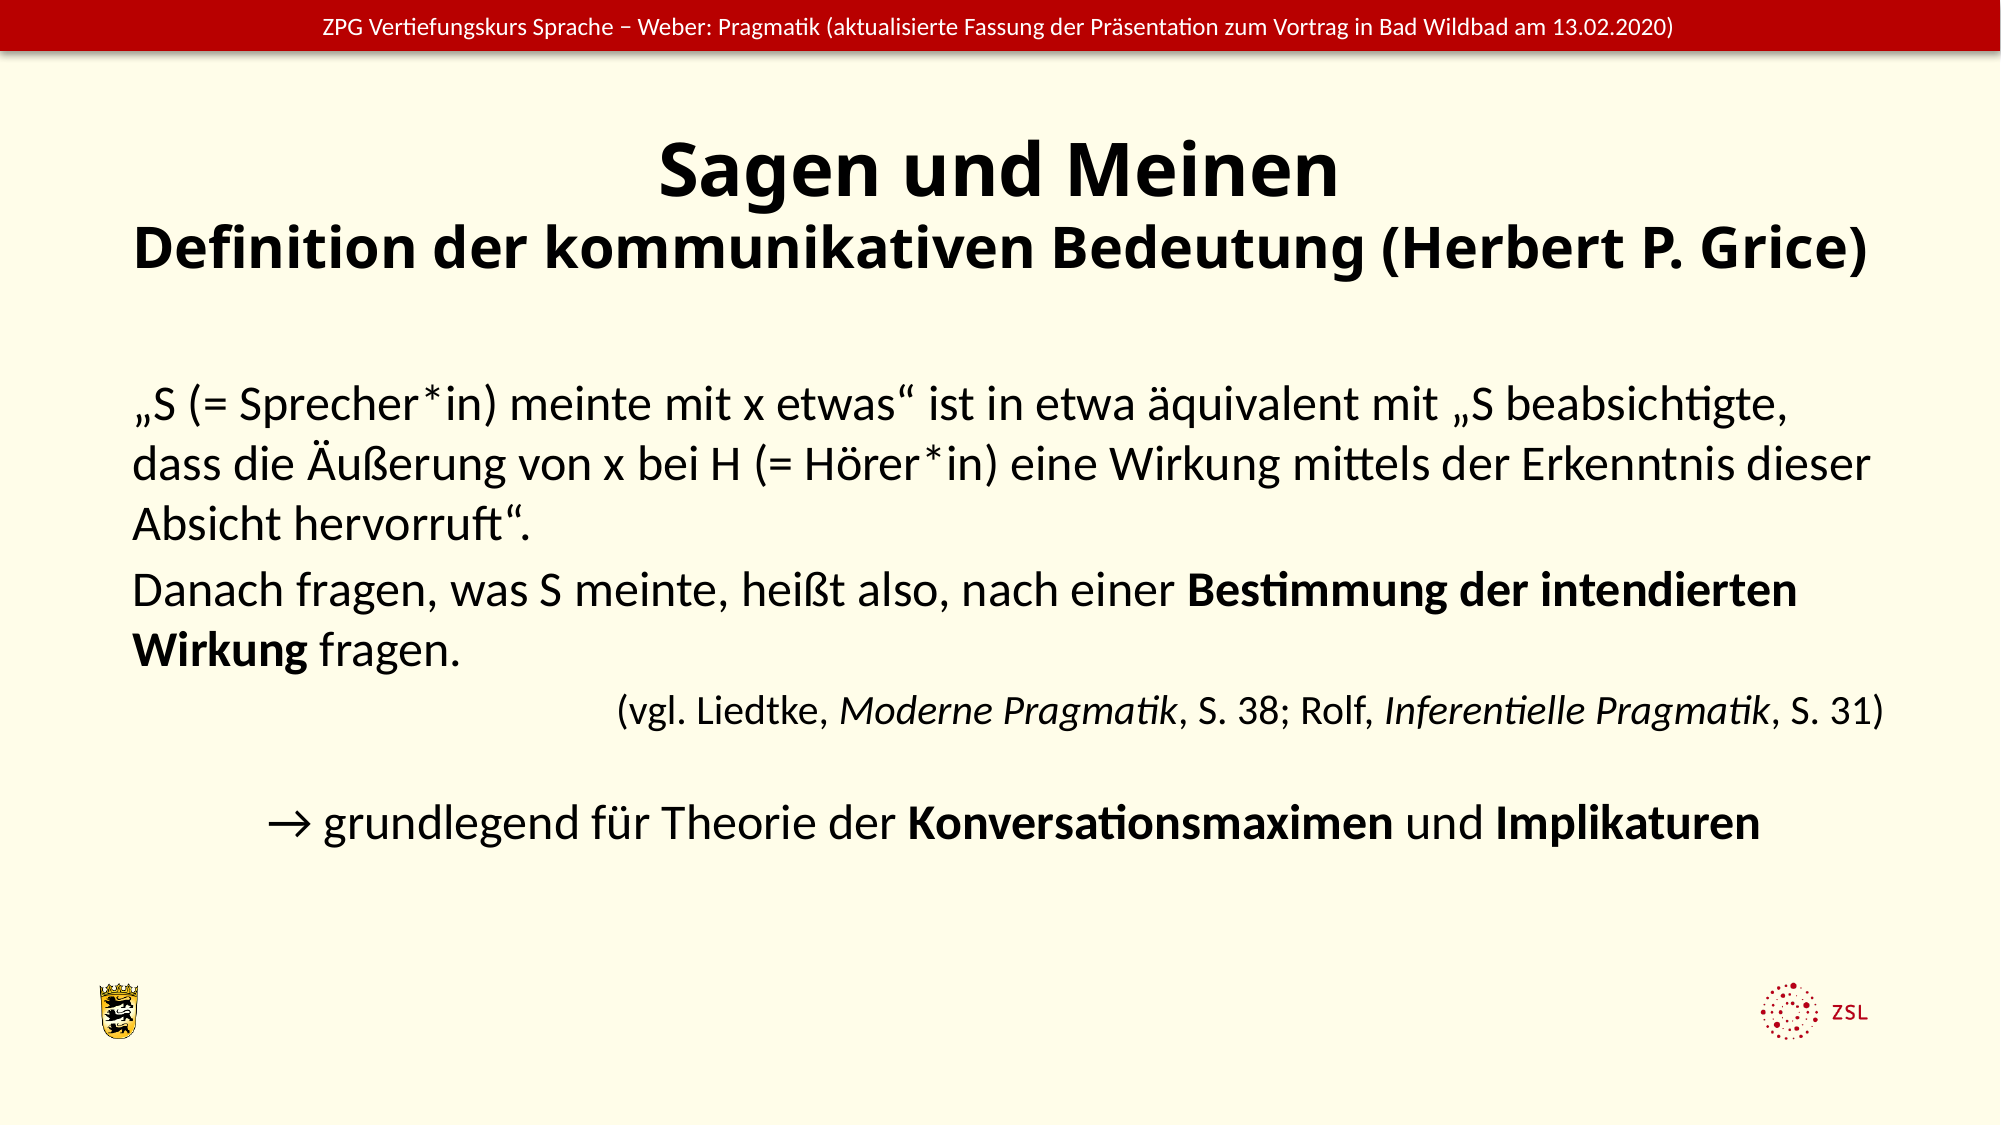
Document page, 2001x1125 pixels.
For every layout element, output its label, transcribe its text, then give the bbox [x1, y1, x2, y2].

picture [98, 981, 140, 1041]
list „S (= Sprecher*in) meinte mit x etwas“ ist in etwa äquivalent mit „S beabsichtigte, dass die Äußerung von x bei H (= Hörer*in) eine Wirkung mittels der Erkenntnis dieser Absicht hervorruft“. Danach fragen, was S meinte, heißt also, nach einer Bestimmung der intendierten Wirkung fragen. (vgl. Liedtke, Moderne Pragmatik, S. 38; Rolf, Inferentielle Pragmatik, S. 31) → grundlegend für Theorie der Konversationsmaximen und Implikaturen [99, 302, 1900, 965]
title Sagen und Meinen Definition der kommunikativen Bedeutung (Herbert P. Grice) [99, 113, 1900, 289]
picture [1746, 968, 1882, 1054]
